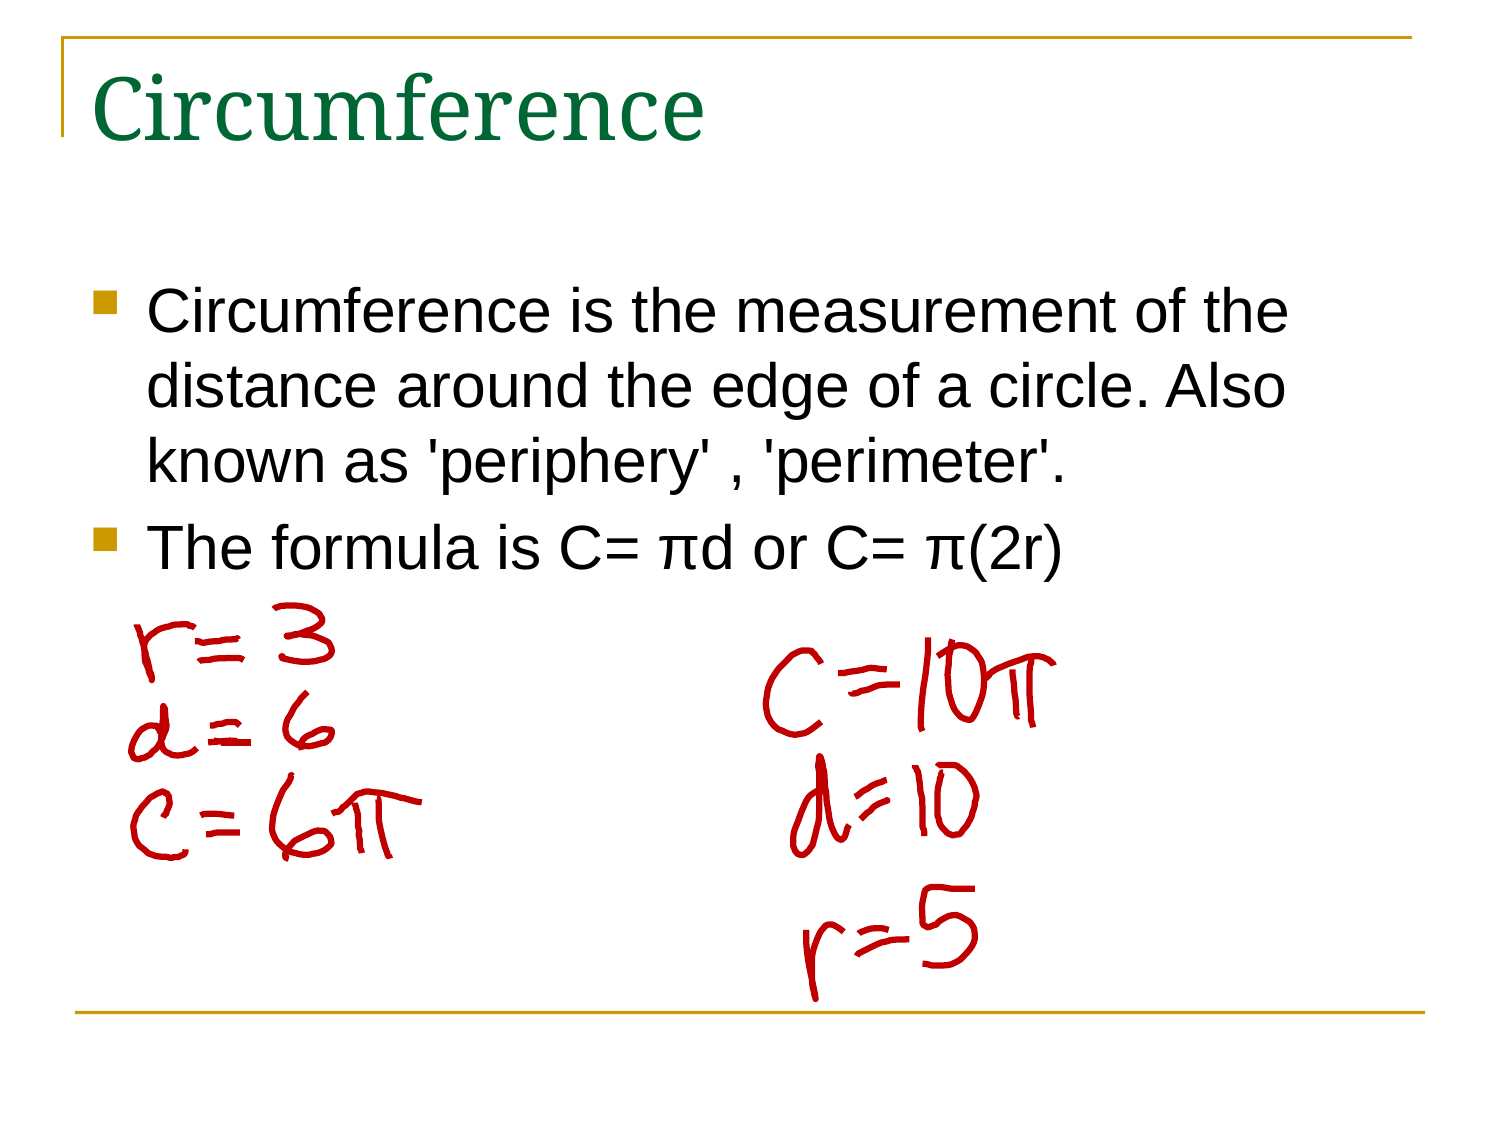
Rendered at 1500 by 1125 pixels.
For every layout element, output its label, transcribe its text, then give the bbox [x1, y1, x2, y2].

text_box [987, 655, 1055, 680]
text_box [919, 637, 929, 732]
text_box [936, 764, 978, 837]
text_box [273, 604, 333, 663]
text_box [206, 831, 240, 836]
text_box [198, 657, 245, 663]
text_box [132, 790, 187, 859]
text_box [130, 705, 198, 760]
text_box [850, 683, 900, 695]
text_box [284, 691, 333, 751]
text_box [208, 739, 237, 744]
text_box [200, 813, 235, 817]
text_box [194, 637, 239, 644]
text_box [937, 639, 985, 721]
text_box [856, 938, 910, 957]
text_box [331, 790, 422, 815]
text_box [838, 667, 887, 674]
text_box [136, 623, 196, 681]
text_box [1011, 674, 1019, 718]
text_box [377, 808, 391, 859]
title Circumference [74, 45, 1426, 233]
text_box [921, 886, 976, 967]
text_box [858, 927, 889, 935]
text_box [792, 755, 850, 856]
text_box [355, 811, 363, 854]
list Circumference is the measurement of the distance around the edge of a circle. Also known as 'periphery' , 'perimeter'. The formula is C= πd or C= π(2r) [74, 262, 1426, 1006]
text_box [209, 721, 241, 727]
text_box [805, 923, 845, 1000]
text_box [1028, 671, 1034, 728]
text_box [765, 649, 822, 736]
text_box [860, 800, 885, 820]
text_box [914, 765, 926, 837]
text_box [271, 774, 333, 860]
text_box [854, 779, 887, 798]
